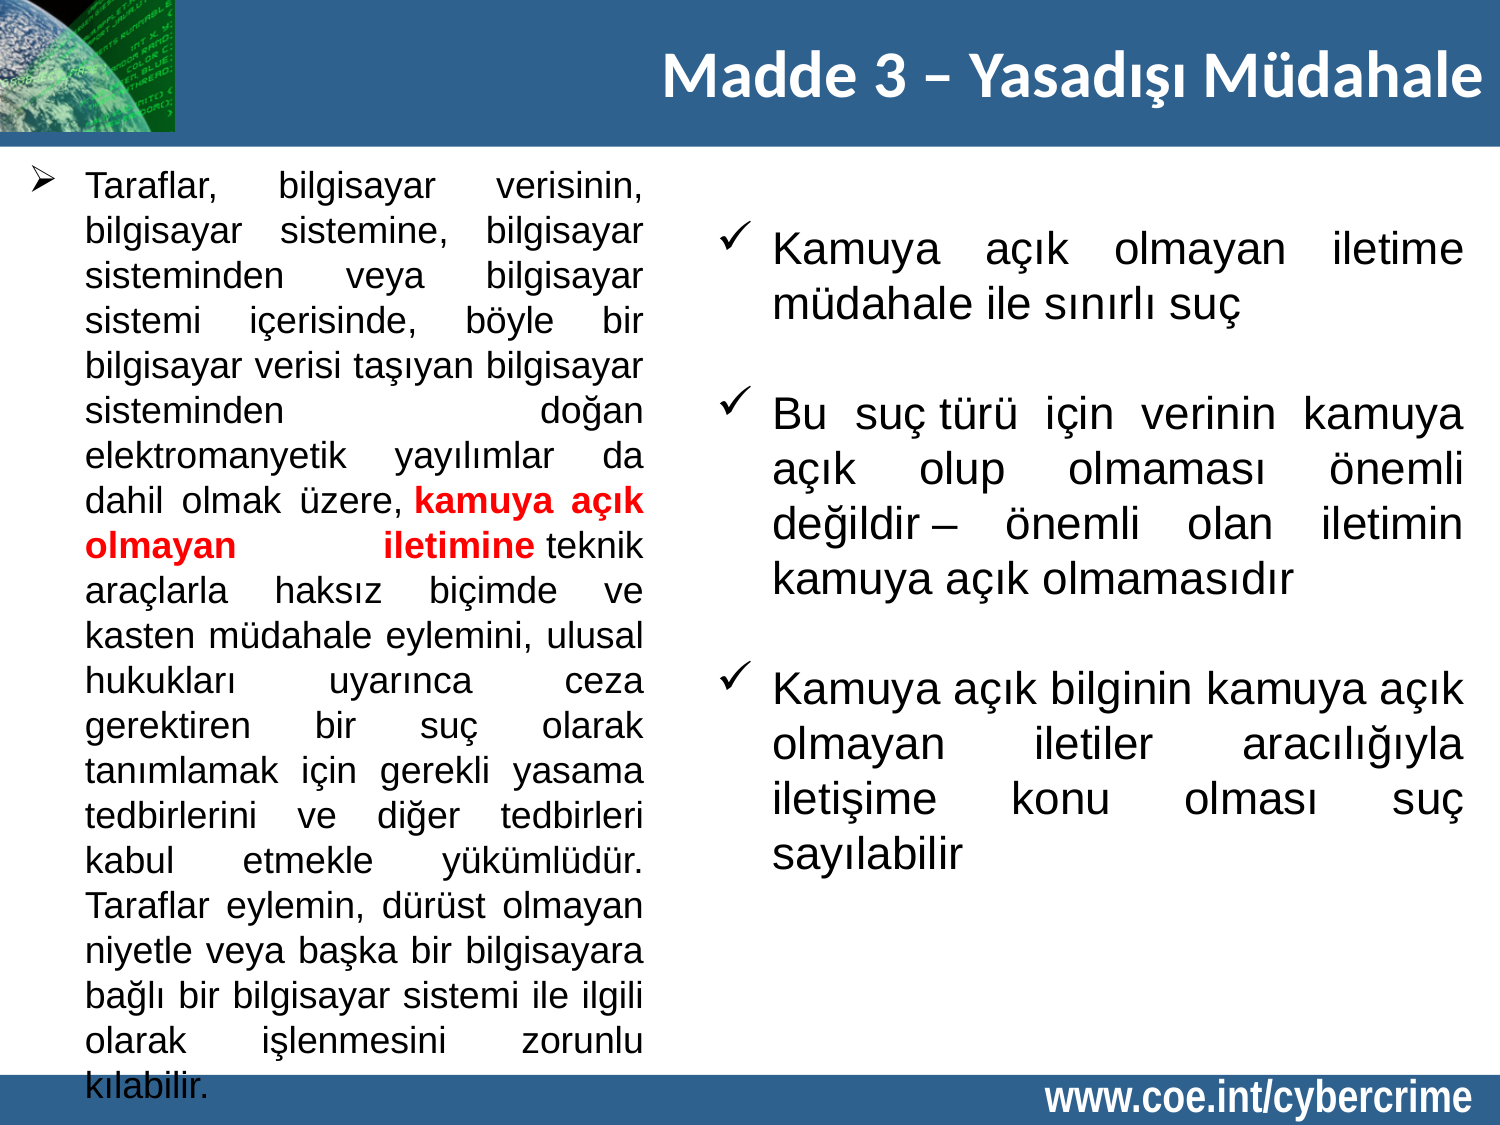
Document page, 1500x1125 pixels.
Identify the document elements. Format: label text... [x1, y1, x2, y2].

text_box [0, 1073, 1030, 1125]
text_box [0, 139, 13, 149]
text_box Madde 3 – Yasadışı Müdahale [179, 0, 1500, 149]
text_box Kamuya açık olmayan iletime müdahale ile sınırlı suç Bu suç türü için verinin kamuya açık olup olmaması önemli değildir – önemli olan iletimin kamuya açık olmamasıdır Kamuya açık bilginin kamuya açık olmayan iletiler aracılığıyla iletişime konu olması suç sayılabilir [701, 211, 1480, 886]
text_box Taraflar, bilgisayar verisinin, bilgisayar sistemine, bilgisayar sisteminden veya bilgisayar sistemi içerisinde, böyle bir bilgisayar verisi taşıyan bilgisayar sisteminden doğan elektromanyetik yayılımlar da dahil olmak üzere, kamuya açık olmayan iletimine teknik araçlarla haksız biçimde ve kasten müdahale eylemini, ulusal hukukları uyarınca ceza gerektiren bir suç olarak tanımlamak için gerekli yasama tedbirlerini ve diğer tedbirleri kabul etmekle yükümlüdür. Taraflar eylemin, dürüst olmayan niyetle veya başka bir bilgisayara bağlı bir bilgisayar sistemi ile ilgili olarak işlenmesini zorunlu kılabilir. [13, 108, 659, 1114]
text_box www.coe.int/cybercrime [1030, 1059, 1500, 1125]
picture [0, 0, 175, 132]
